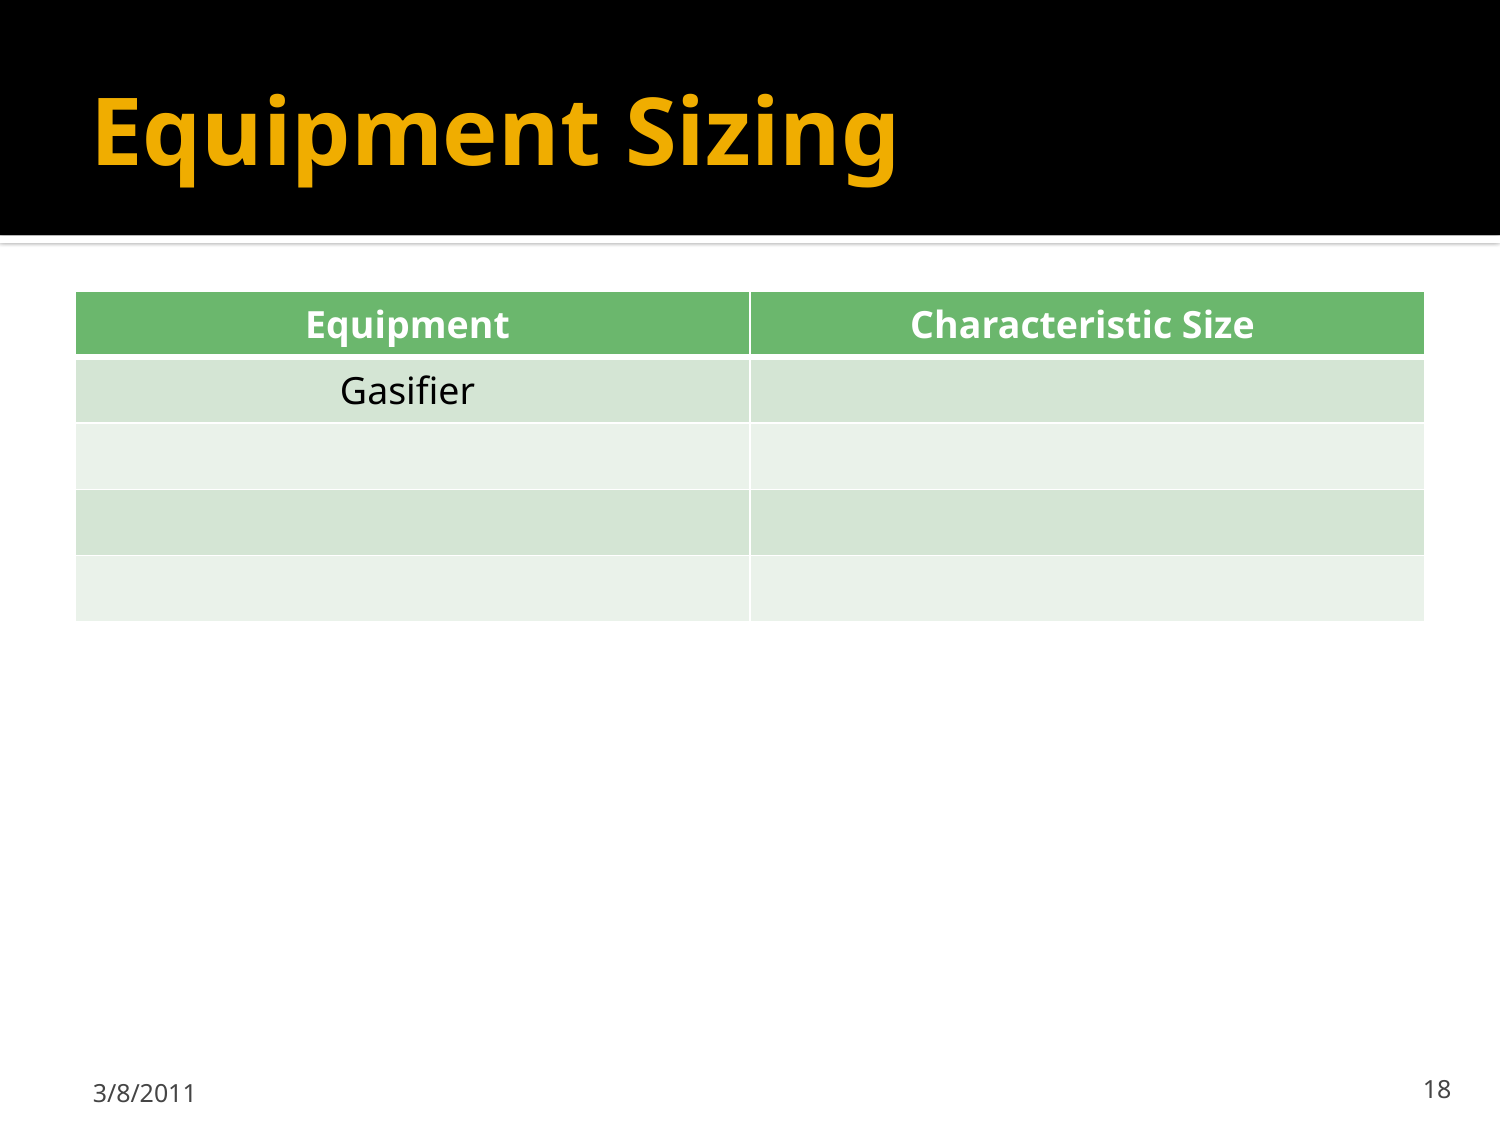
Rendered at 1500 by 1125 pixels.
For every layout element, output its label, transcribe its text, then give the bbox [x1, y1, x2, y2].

table_cell [751, 490, 1424, 555]
table_cell [76, 424, 749, 489]
table_cell [76, 490, 749, 555]
table_cell Gasifier [76, 360, 749, 422]
table_cell [76, 556, 749, 621]
table_header Characteristic Size [751, 292, 1424, 354]
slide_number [75, 1062, 425, 1108]
table_cell [751, 360, 1424, 422]
table_cell [751, 424, 1424, 489]
table_header Equipment [76, 292, 749, 354]
slide_number 18 [1345, 1062, 1467, 1108]
title Equipment Sizing [75, 25, 1425, 231]
table_cell [751, 556, 1424, 621]
